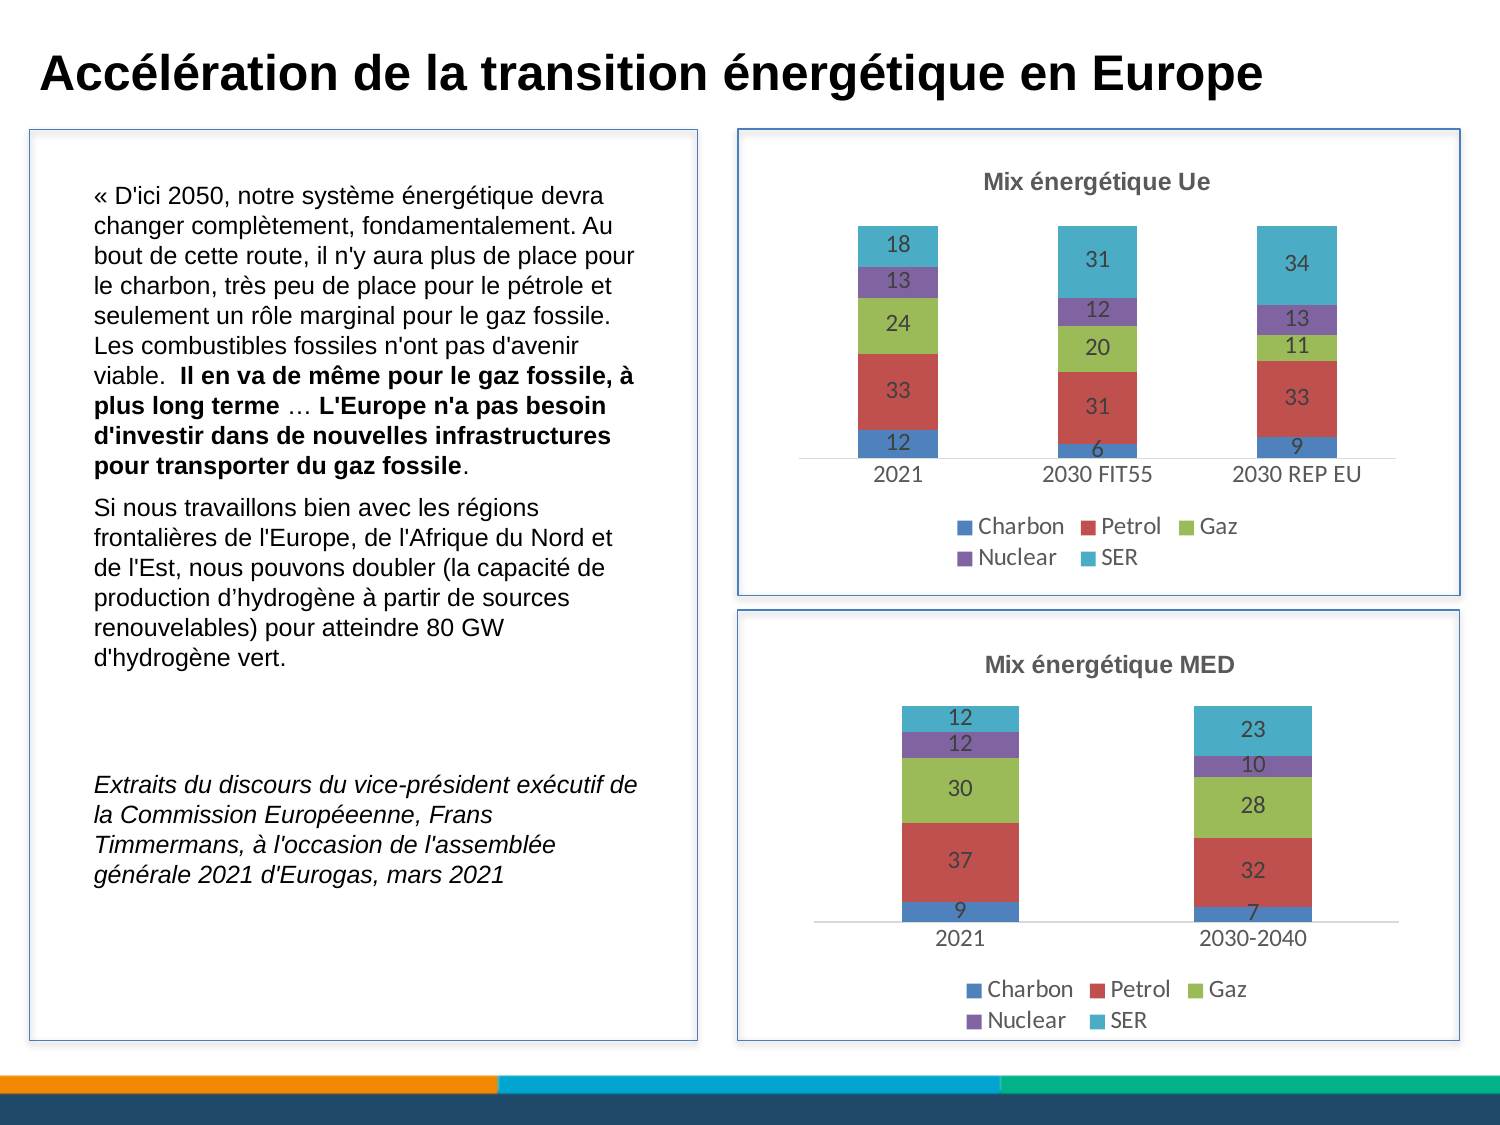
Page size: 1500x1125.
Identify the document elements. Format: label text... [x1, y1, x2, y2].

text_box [737, 110, 1461, 596]
text_box [29, 129, 698, 1041]
title Accélération de la transition énergétique en Europe [24, 3, 1500, 138]
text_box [737, 595, 1460, 1041]
text_box « D'ici 2050, notre système énergétique devra changer complètement, fondamentalement. Au bout de cette route, il n'y aura plus de place pour le charbon, très peu de place pour le pétrole et seulement un rôle marginal pour le gaz fossile. Les combustibles fossiles n'ont pas d'avenir viable. Il en va de même pour le gaz fossile, à plus long terme … L'Europe n'a pas besoin d'investir dans de nouvelles infrastructures pour transporter du gaz fossile. Si nous travaillons bien avec les régions frontalières de l'Europe, de l'Afrique du Nord et de l'Est, nous pouvons doubler (la capacité de production d’hydrogène à partir de sources renouvelables) pour atteindre 80 GW d'hydrogène vert. Extraits du discours du vice-président exécutif de la Commission Européeenne, Frans Timmermans, à l'occasion de l'assemblée générale 2021 d'Eurogas, mars 2021 [78, 172, 661, 939]
picture [0, 1074, 1500, 1125]
